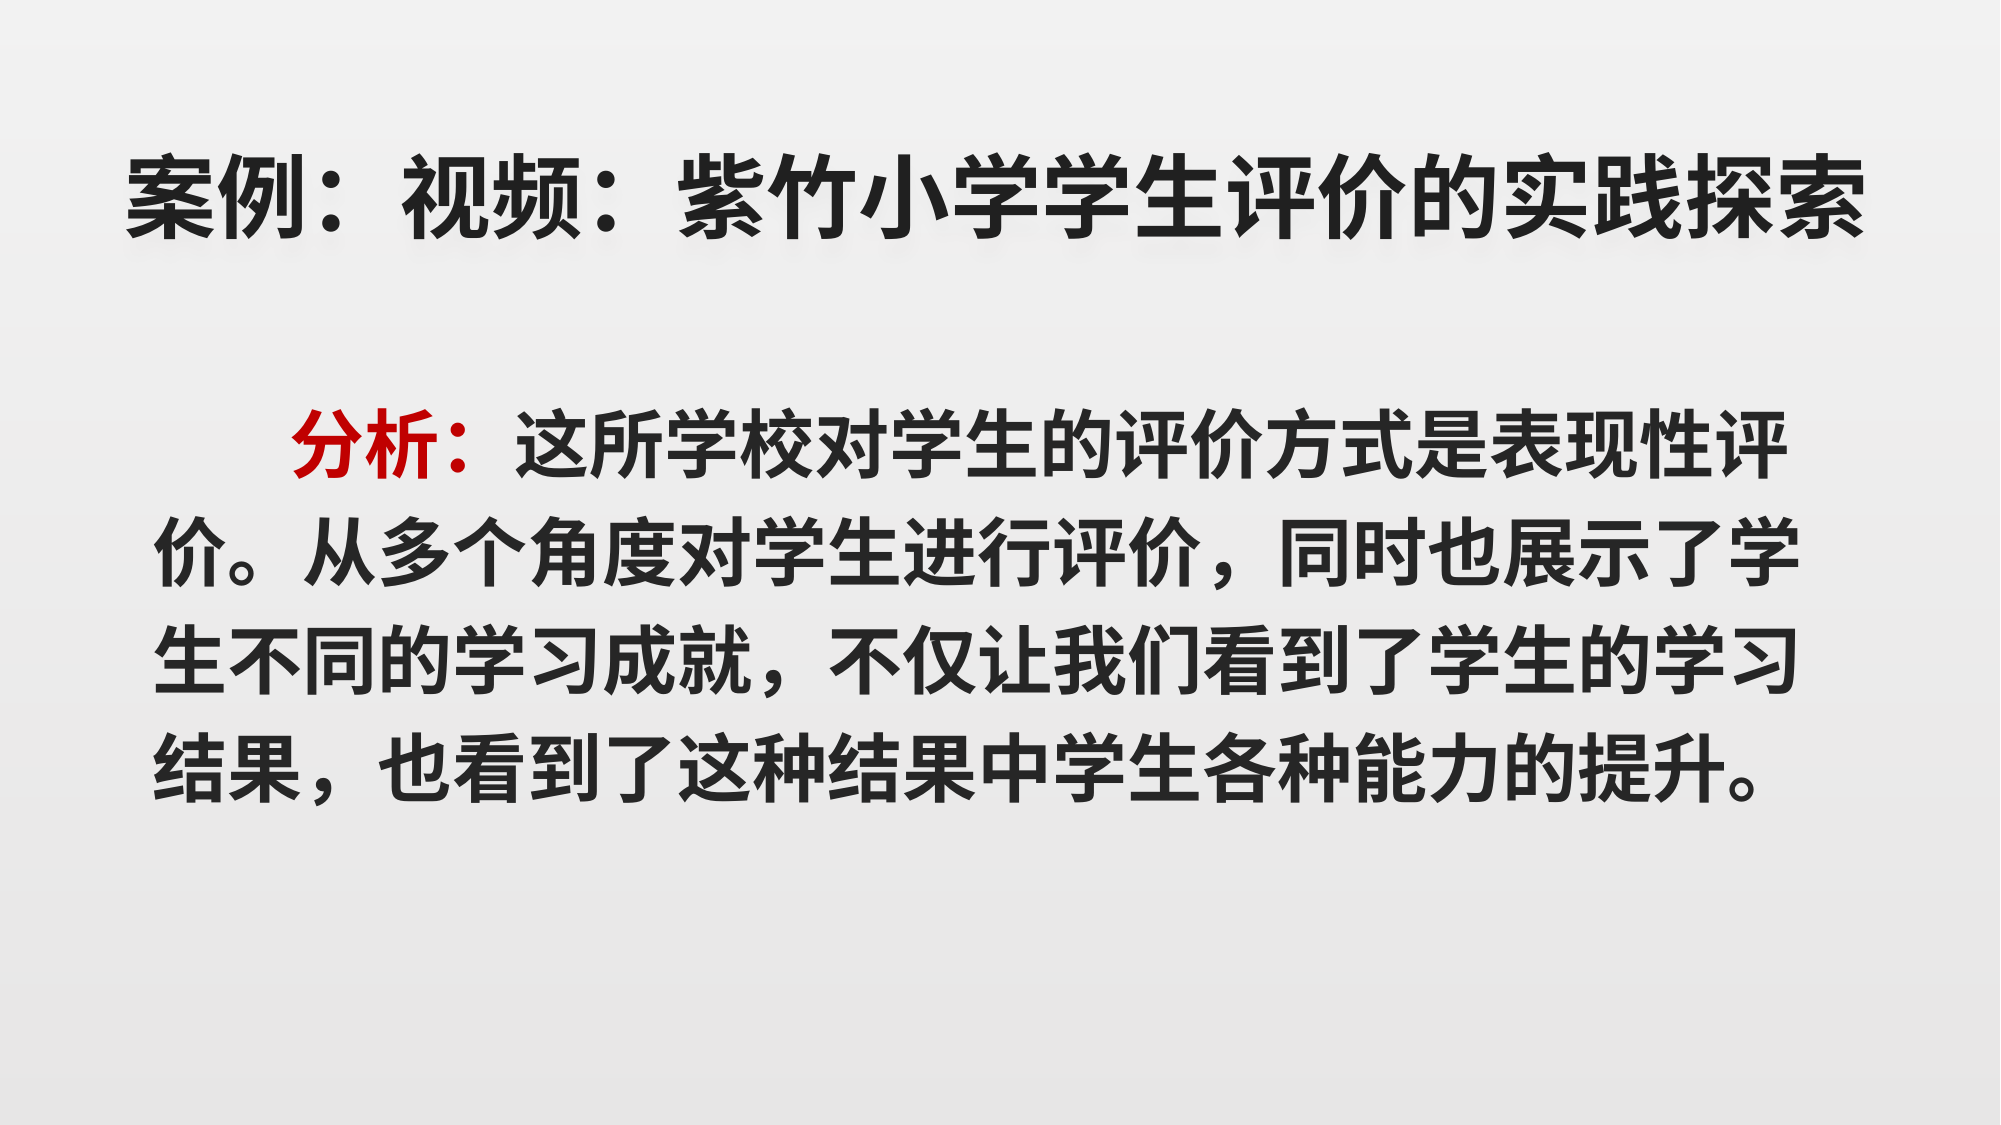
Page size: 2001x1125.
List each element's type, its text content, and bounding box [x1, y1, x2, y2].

list 分析：这所学校对学生的评价方式是表现性评价。从多个角度对学生进行评价，同时也展示了学生不同的学习成就，不仅让我们看到了学生的学习结果，也看到了这种结果中学生各种能力的提升。 [137, 372, 1863, 959]
title 案例：视频：紫竹小学学生评价的实践探索 [109, 120, 1891, 260]
